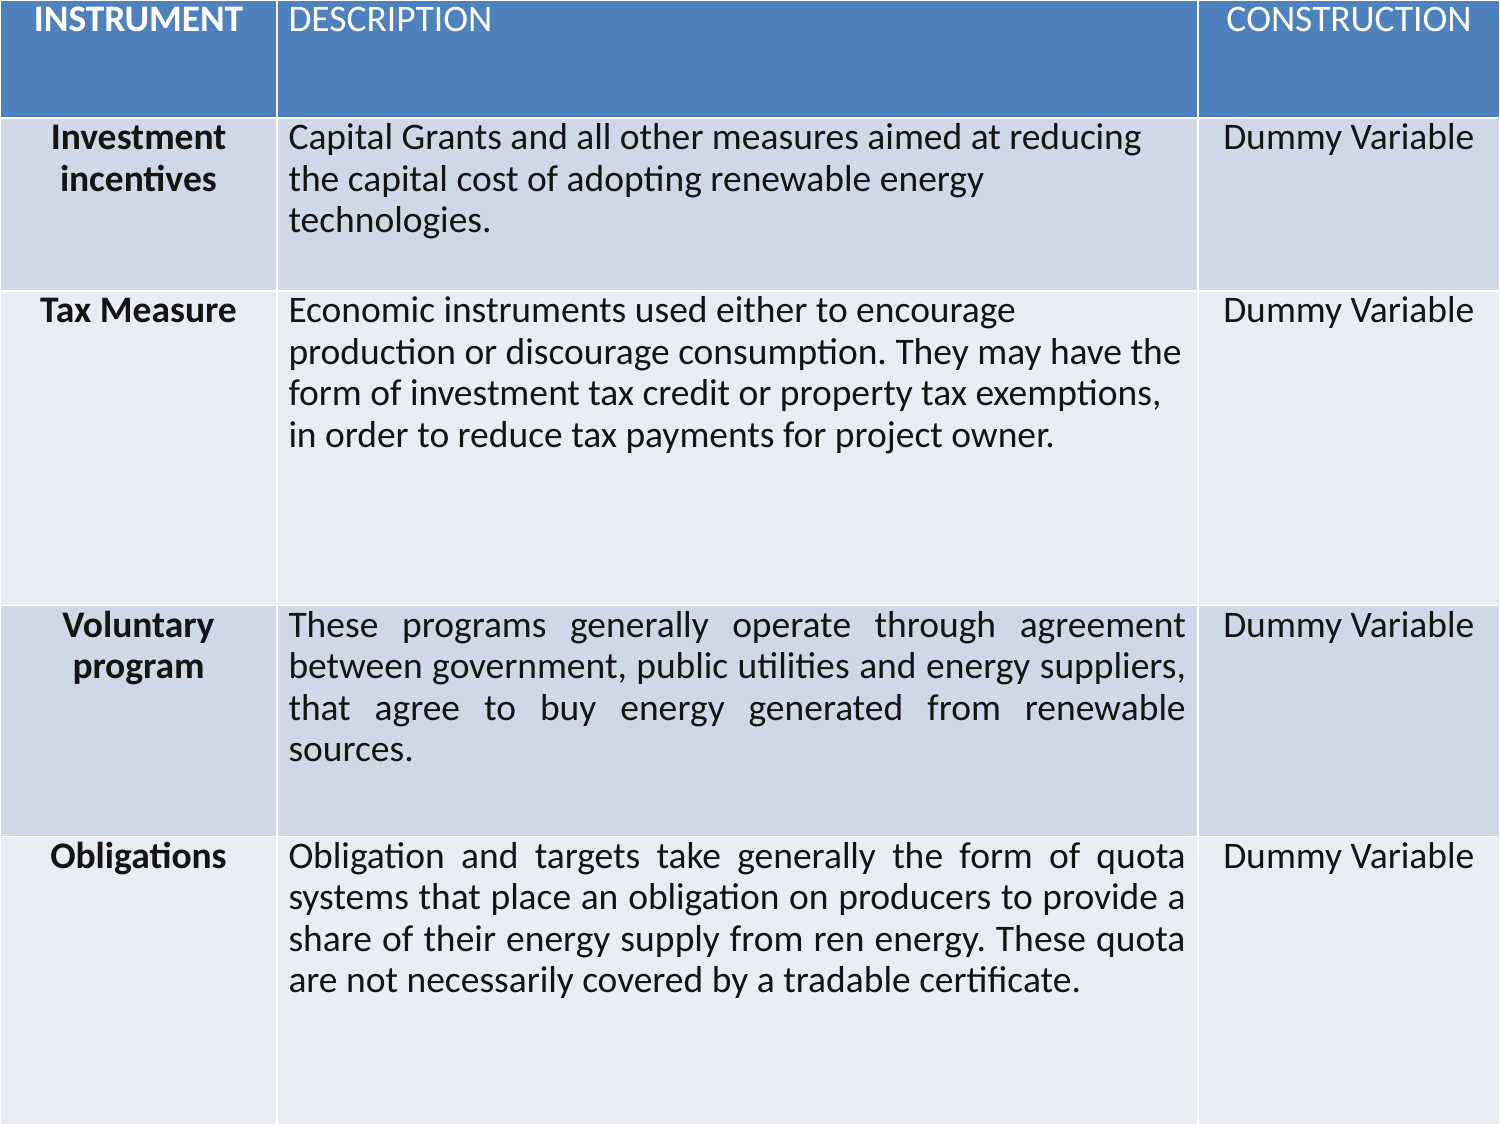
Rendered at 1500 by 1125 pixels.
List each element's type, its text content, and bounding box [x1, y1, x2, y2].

table_cell These programs generally operate through agreement between government, public utilities and energy suppliers, that agree to buy energy generated from renewable sources. [278, 606, 1197, 836]
table_cell Dummy Variable [1199, 292, 1499, 605]
table_cell Dummy Variable [1199, 606, 1499, 836]
table_cell Obligations [1, 837, 276, 1124]
table_cell Capital Grants and all other measures aimed at reducing the capital cost of adopting renewable energy technologies. [278, 119, 1197, 290]
table_cell Obligation and targets take generally the form of quota systems that place an obligation on producers to provide a share of their energy supply from ren energy. These quota are not necessarily covered by a tradable certificate. [278, 837, 1197, 1124]
table_cell Economic instruments used either to encourage production or discourage consumption. They may have the form of investment tax credit or property tax exemptions, in order to reduce tax payments for project owner. [278, 292, 1197, 605]
table_header CONSTRUCTION [1199, 1, 1499, 117]
table_cell Voluntary program [1, 606, 276, 836]
table_cell Tax Measure [1, 292, 276, 605]
table_cell Dummy Variable [1199, 119, 1499, 290]
table_cell Investment incentives [1, 119, 276, 290]
table_header INSTRUMENT [1, 1, 276, 117]
table_cell Dummy Variable [1199, 837, 1499, 1124]
table_header DESCRIPTION [278, 1, 1197, 117]
